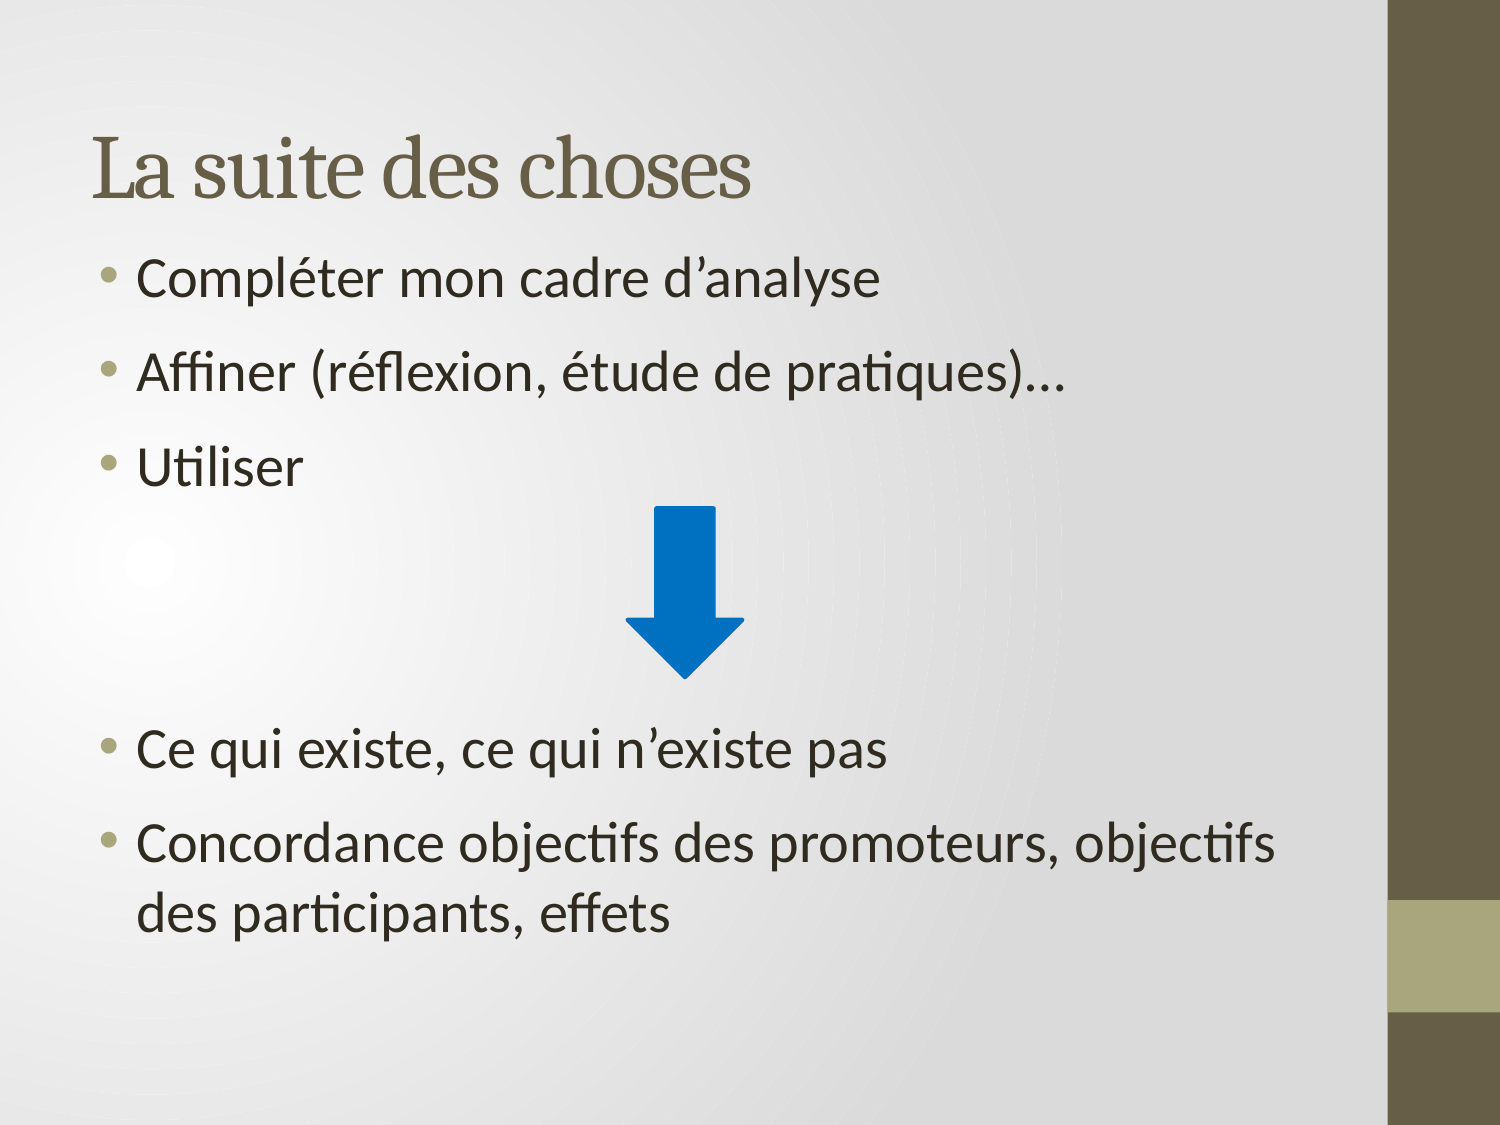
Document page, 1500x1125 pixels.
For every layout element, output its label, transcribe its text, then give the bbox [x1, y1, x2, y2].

title La suite des choses [75, 67, 1325, 256]
list Compléter mon cadre d’analyse Affiner (réflexion, étude de pratiques)… Utiliser Ce qui existe, ce qui n’existe pas Concordance objectifs des promoteurs, objectifs des participants, effets [64, 231, 1315, 980]
text_box [625, 506, 745, 680]
